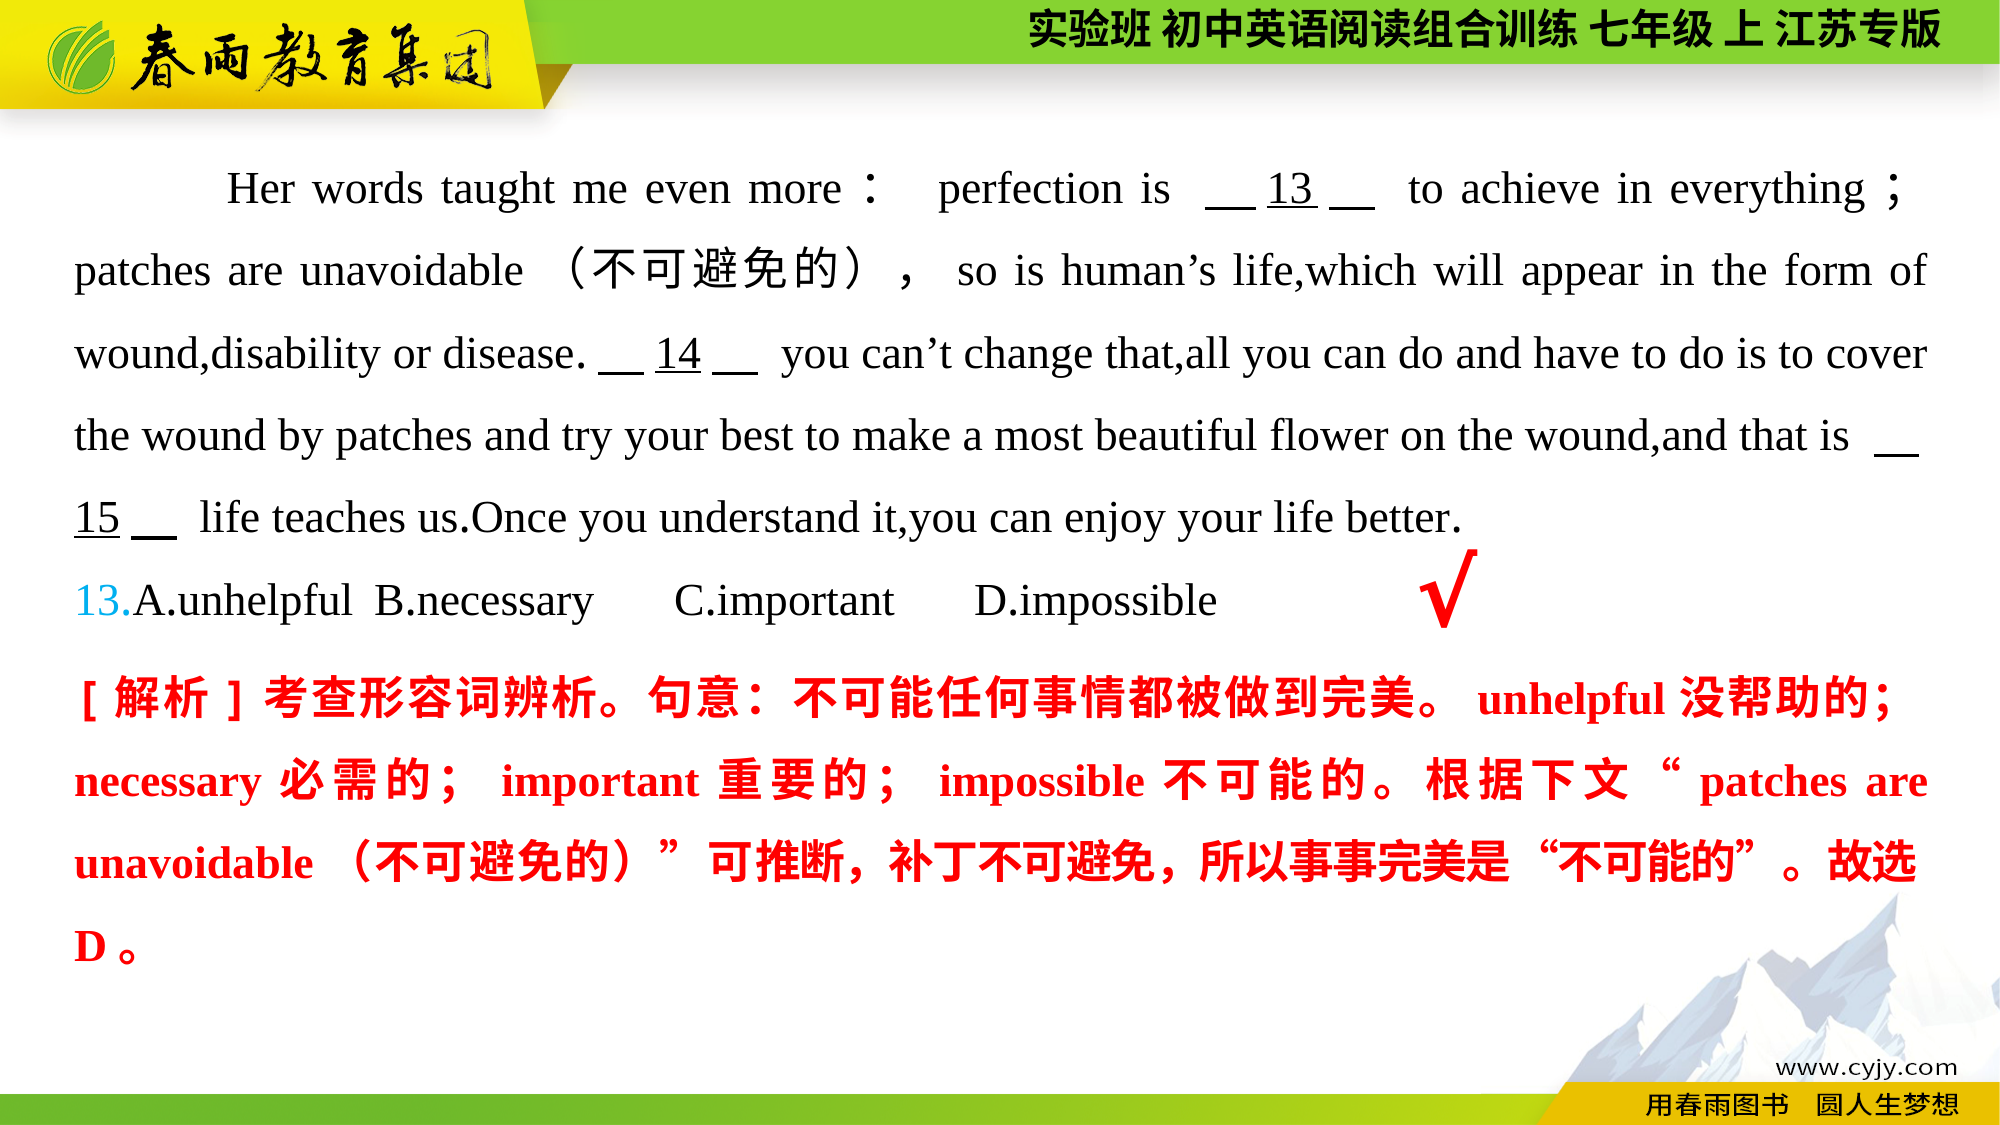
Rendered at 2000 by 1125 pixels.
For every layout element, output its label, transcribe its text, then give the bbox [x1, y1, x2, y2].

picture [0, 0, 2000, 1125]
text_box √ [1401, 627, 1500, 633]
text_box [解析]考查形容词辨析。句意：不可能任何事情都被做到完美。unhelpful没帮助的；necessary必需的；important重要的；impossible不可能的。根据下文“patches are unavoidable（不可避免的）”可推断，补丁不可避免，所以事事完美是“不可能的”。故选D。 [59, 633, 1944, 979]
list Her words taught me even more： perfection is 13 to achieve in everything； patches are unavoidable（不可避免的），so is human’s life,which will appear in the form of wound,disability or disease. 14 you can’t change that,all you can do and have to do is to cover the wound by patches and try your best to make a most beautiful flower on the wound,and that is 15 life teaches us.Once you understand it,you can enjoy your life better. 13.A.unhelpful B.necessary C.important D.impossible [59, 122, 1944, 627]
